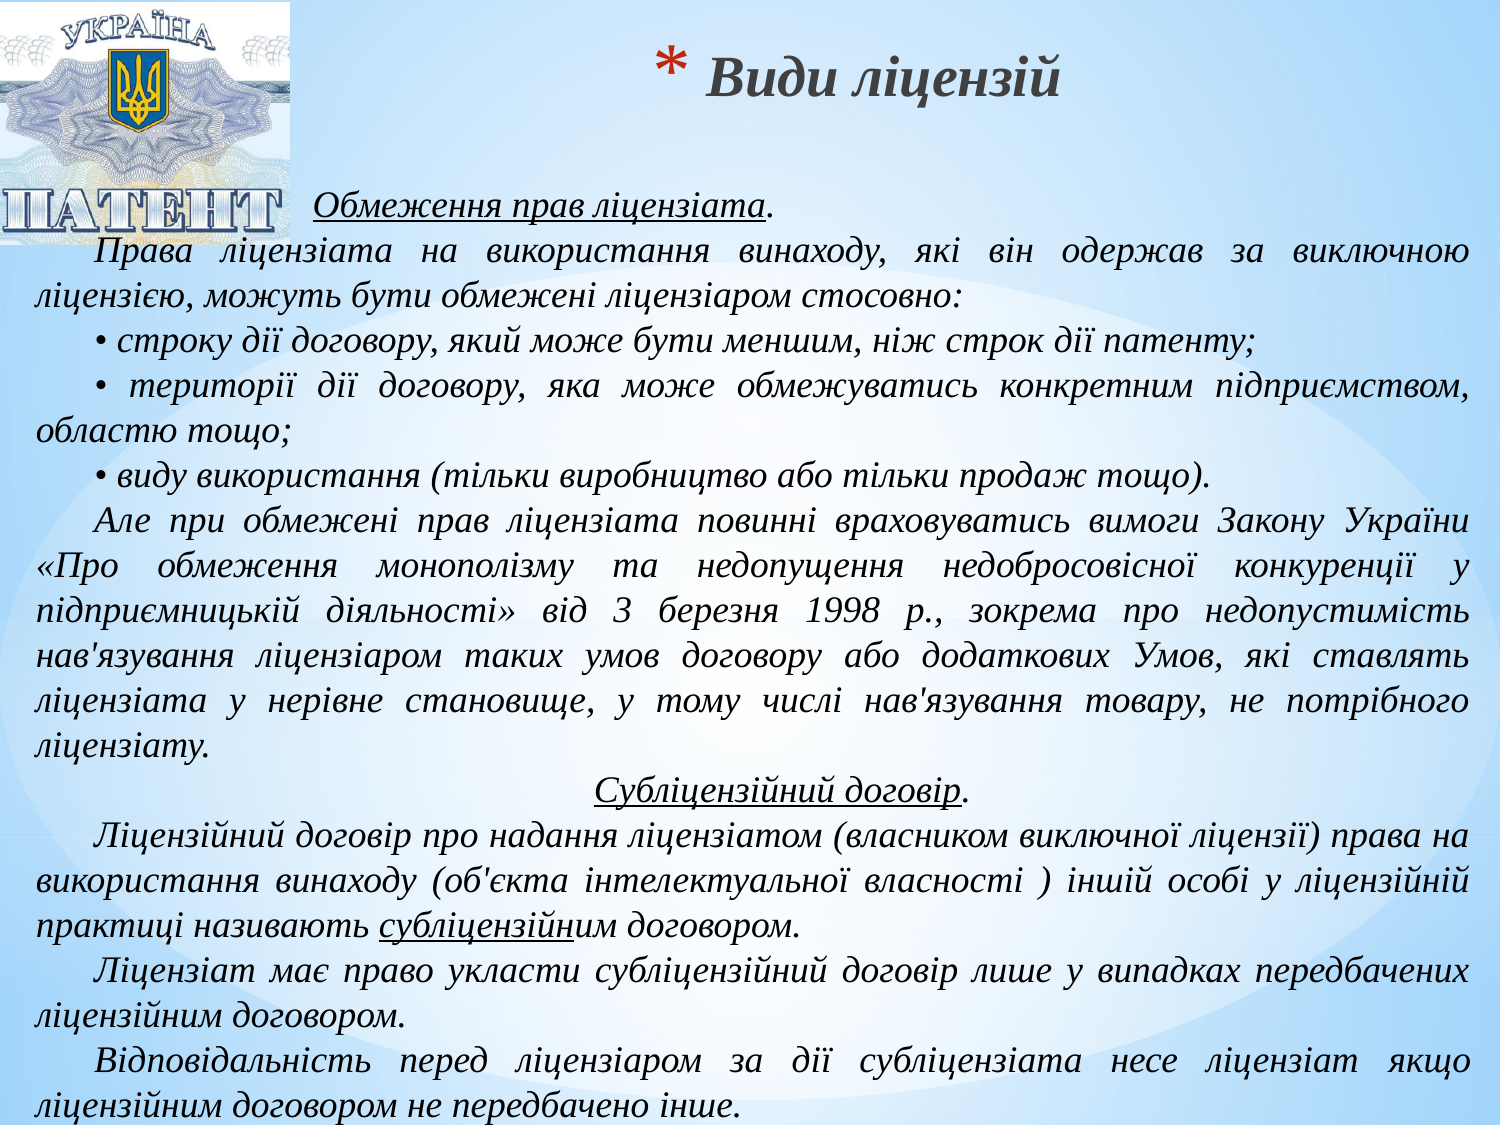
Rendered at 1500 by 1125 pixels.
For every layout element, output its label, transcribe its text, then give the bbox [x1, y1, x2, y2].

text_box Обмеження прав ліцензіата. Права ліцензіата на використання винаходу, які він одержав за виключною ліцензією, можуть бути обмежені ліцензіаром стосовно: • строку дії договору, який може бути меншим, ніж строк дії патенту; • території дії договору, яка може обмежуватись конкретним підприємством, областю тощо; • виду використання (тільки виробництво або тільки продаж тощо). Але при обмежені прав ліцензіата повинні враховуватись вимоги Закону України «Про обмеження монополізму та недопущення недобросовісної конкуренції у підприємницькій діяльності» від 3 березня 1998 р., зокрема про недопустимість нав'язування ліцензіаром таких умов договору або додаткових Умов, які ставлять ліцензіата у нерівне становище, у тому числі нав'язування товару, не потрібного ліцензіату. Субліцензійний договір. Ліцензійний договір про надання ліцензіатом (власником виключної ліцензії) права на використання винаходу (об'єкта інтелектуальної власності ) іншій особі у ліцензійній практиці називають субліцензійним договором. Ліцензіат має право укласти субліцензійний договір лише у випадках передбачених ліцензійним договором. Відповідальність перед ліцензіаром за дії субліцензіата несе ліцензіат якщо ліцензійним договором не передбачено інше. [21, 172, 1486, 1125]
picture [0, 2, 290, 245]
text_box Види ліцензій [295, 30, 1427, 138]
